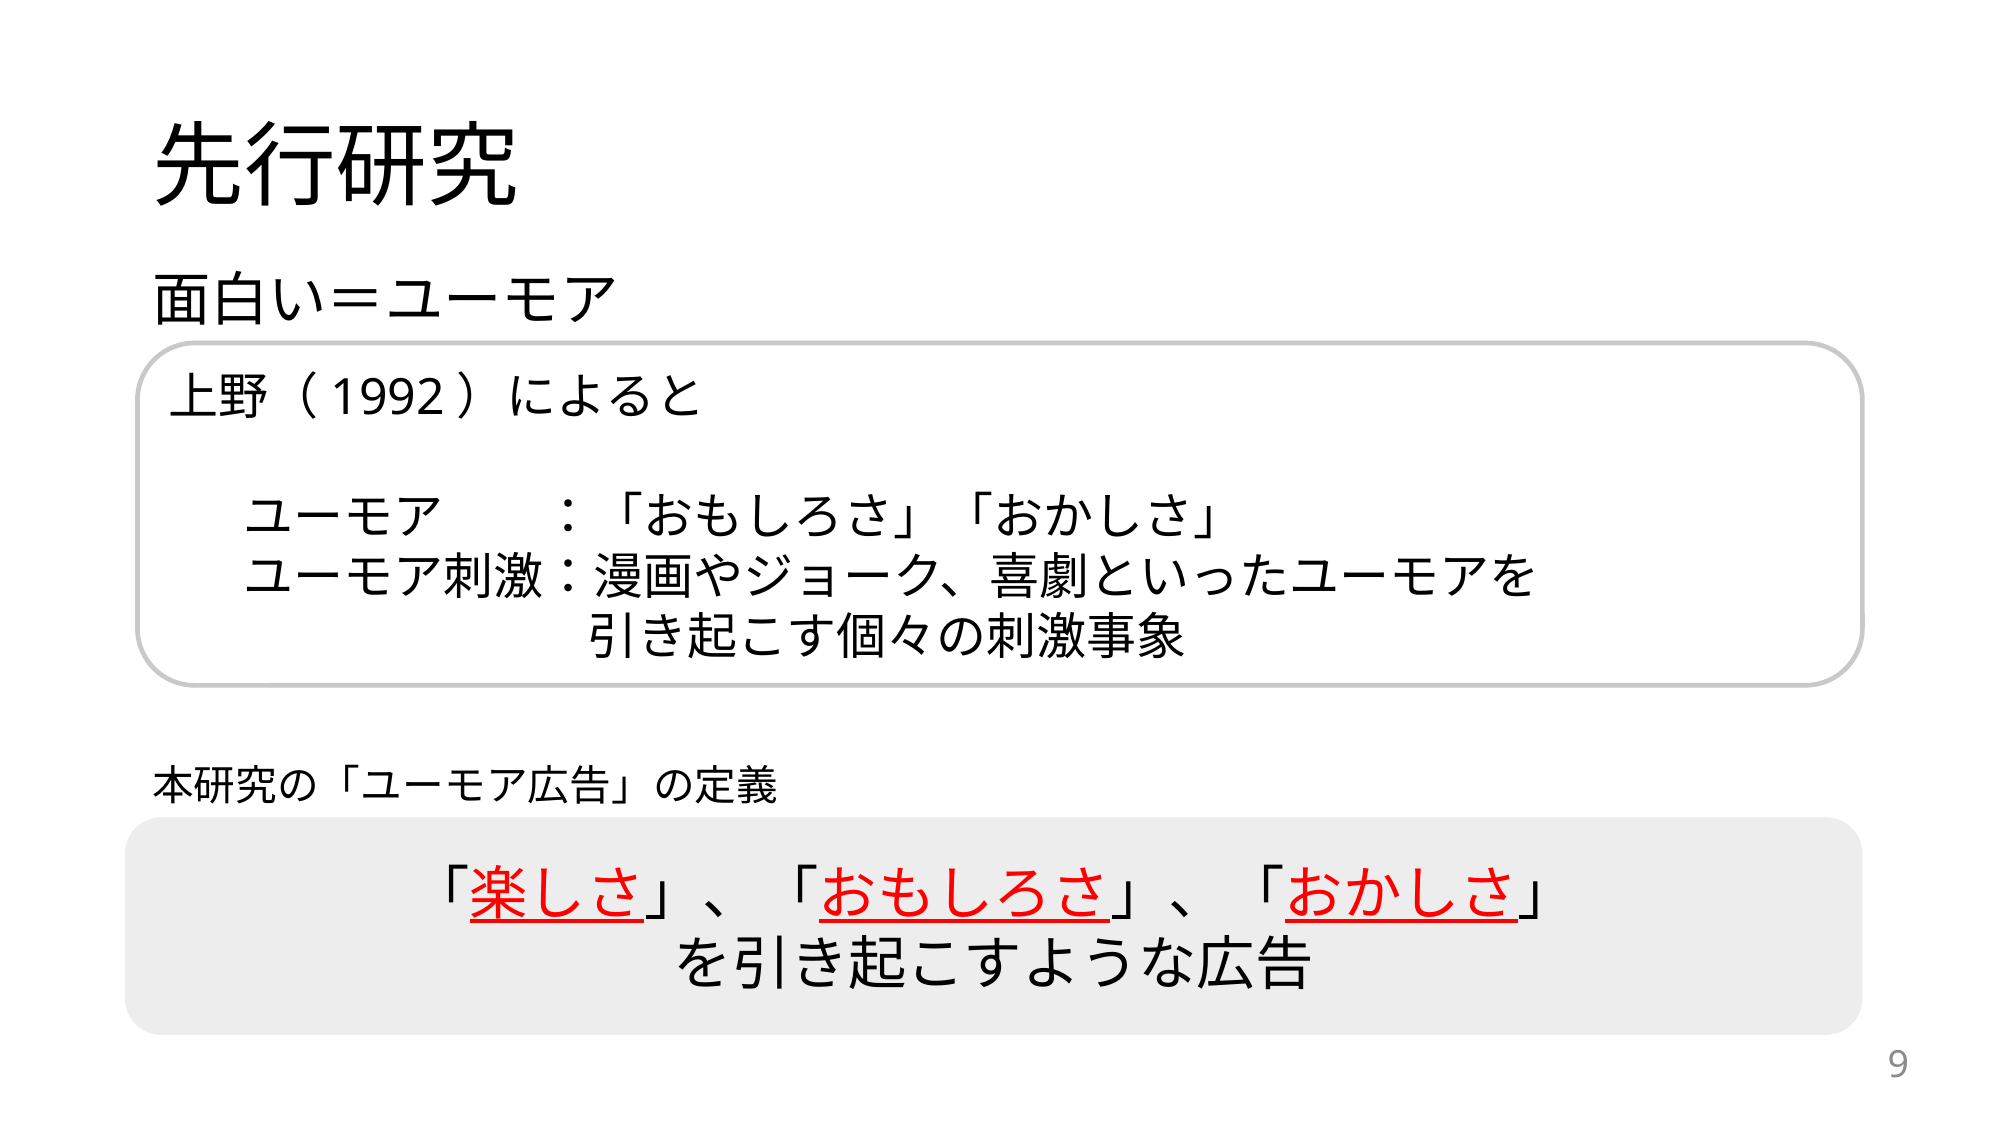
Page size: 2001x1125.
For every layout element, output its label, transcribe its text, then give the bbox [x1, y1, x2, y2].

text_box 本研究の「ユーモア広告」の定義 [137, 751, 920, 817]
title 先行研究 [137, 59, 1863, 278]
text_box 「楽しさ」、「おもしろさ」、「おかしさ」 を引き起こすような広告 [123, 816, 1864, 1036]
text_box 上野（1992）によると ユーモア ：「おもしろさ」「おかしさ」 ユーモア刺激：漫画やジョーク、喜劇といったユーモアを 引き起こす個々の刺激事象 [136, 341, 1864, 687]
slide_number 9 [1474, 1035, 1925, 1096]
text_box 面白い＝ユーモア [137, 254, 726, 340]
